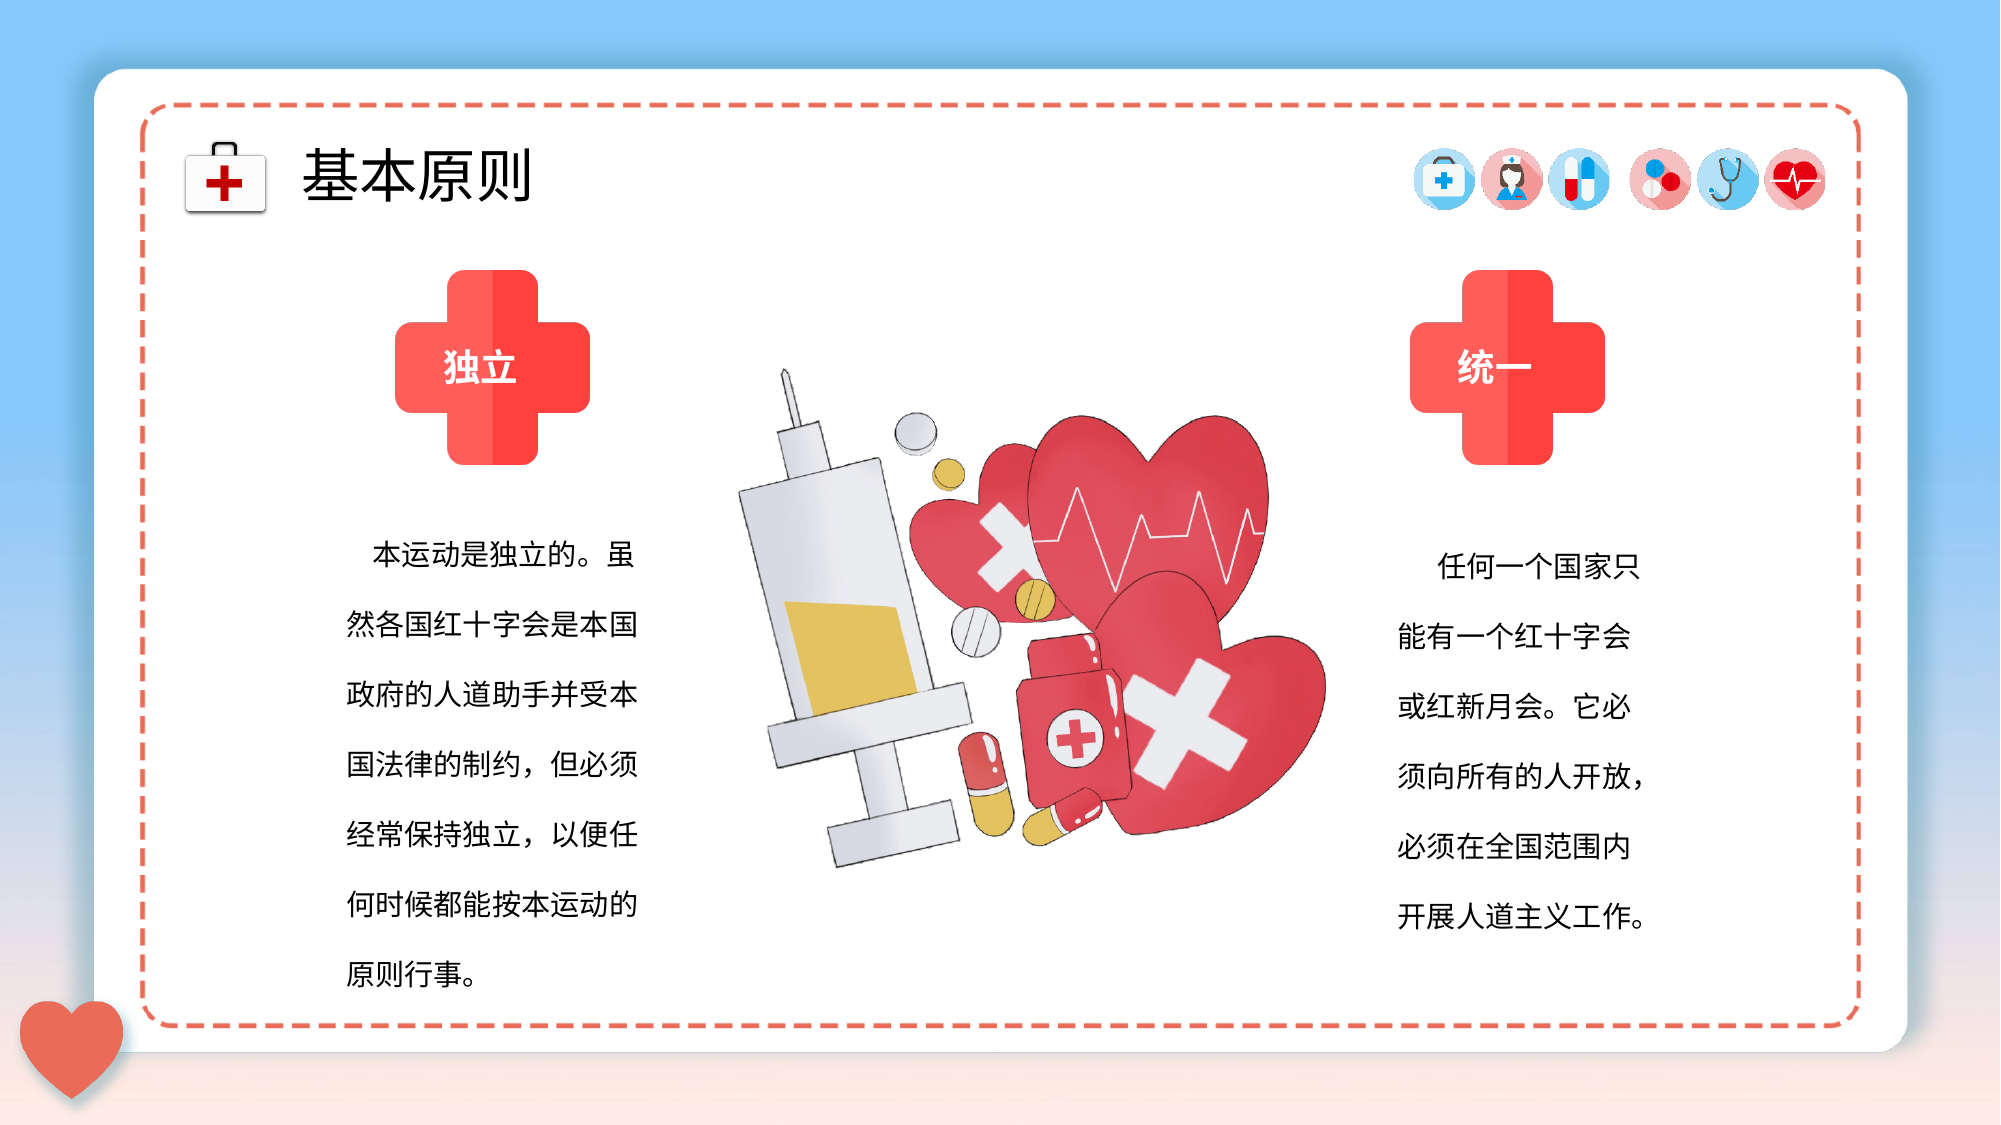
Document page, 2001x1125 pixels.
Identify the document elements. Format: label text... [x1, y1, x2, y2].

picture [0, 0, 2000, 1125]
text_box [395, 270, 590, 465]
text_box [1431, 270, 1605, 465]
text_box 任何一个国家只能有一个红十字会或红新月会。它必须向所有的人开放，必须在全国范围内开展人道主义工作。 [1431, 506, 1676, 941]
text_box 基本原则 [286, 131, 655, 217]
text_box 本运动是独立的。虽然各国红十字会是本国政府的人道助手并受本国法律的制约，但必须经常保持独立，以便任何时候都能按本运动的原则行事。 [331, 494, 655, 999]
